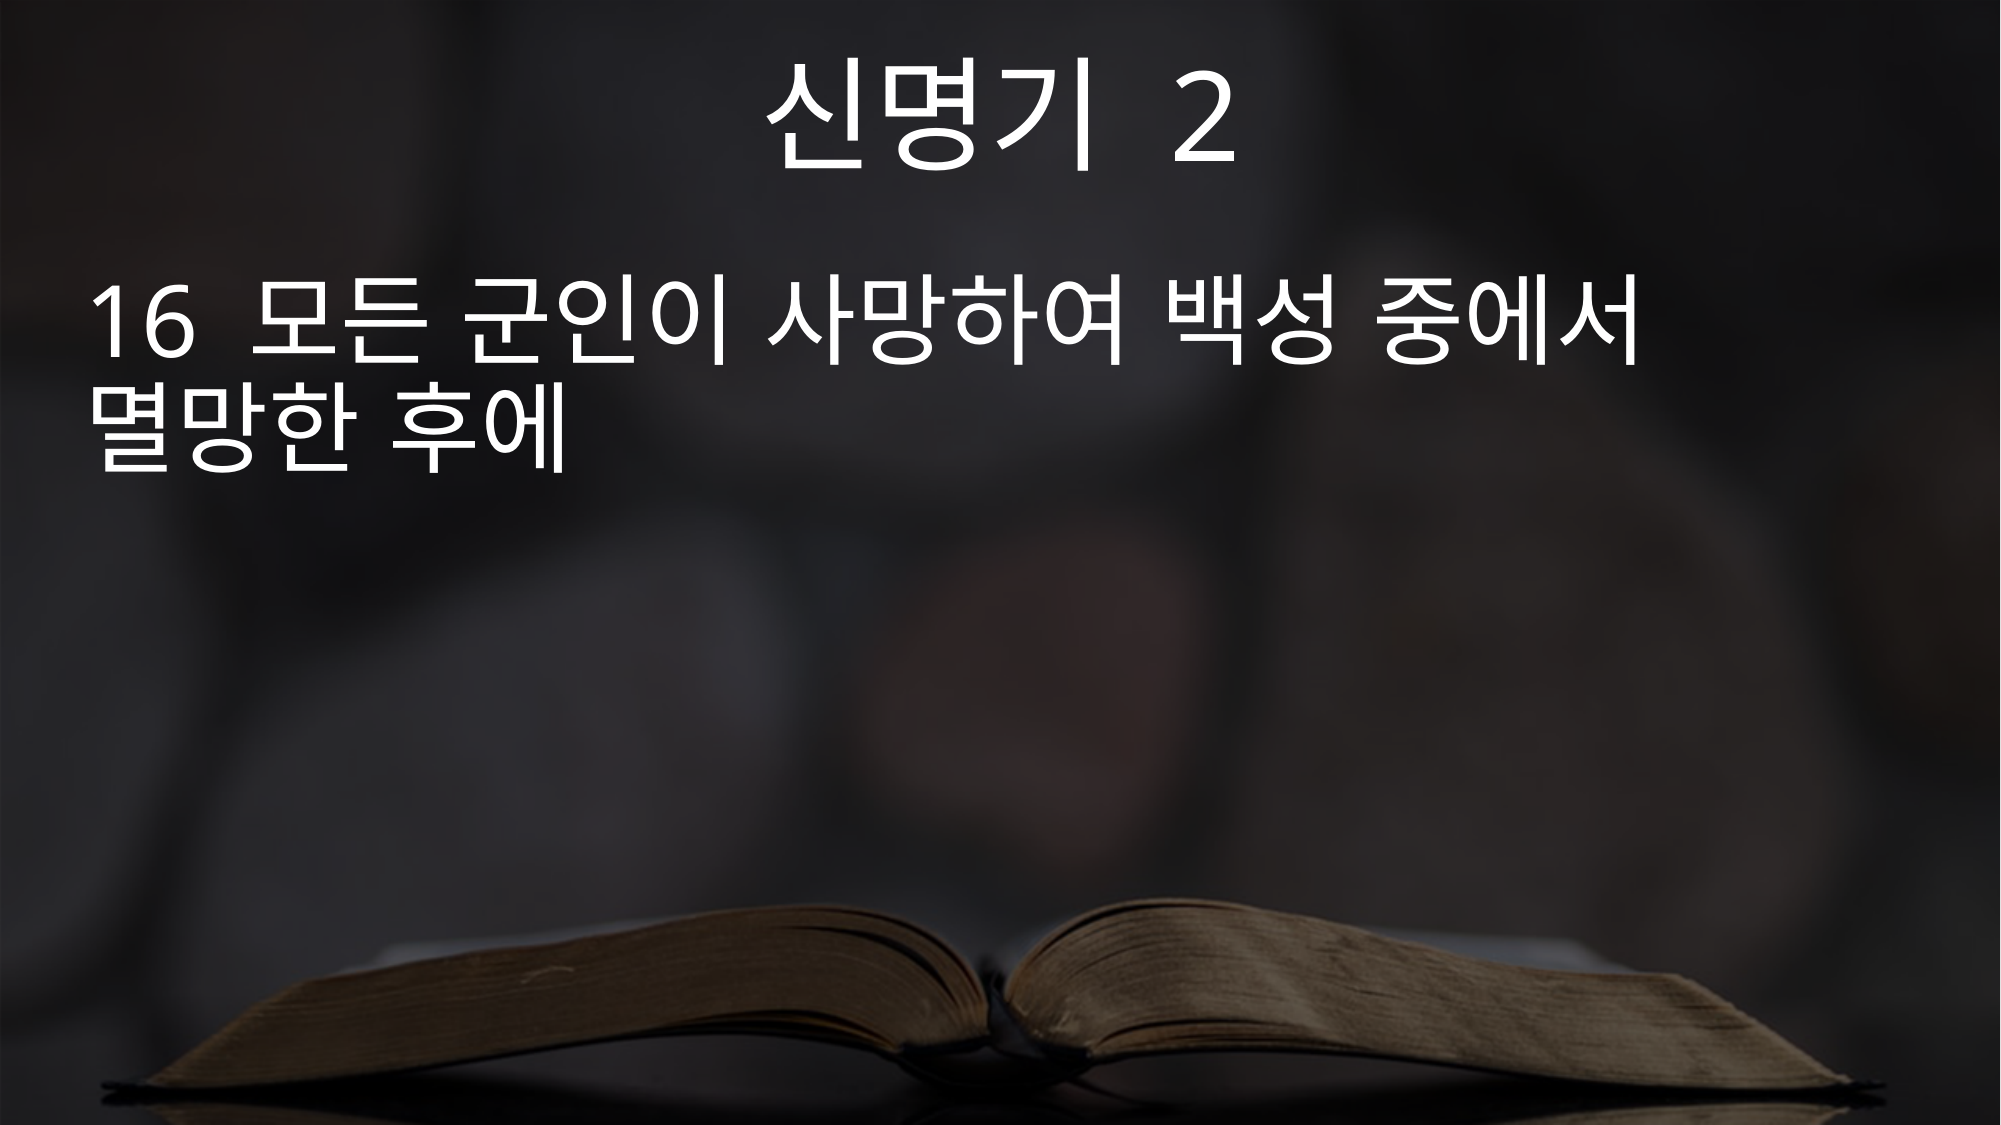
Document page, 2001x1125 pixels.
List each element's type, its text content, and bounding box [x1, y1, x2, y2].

footer 신명기 2 [0, 32, 2000, 192]
picture [0, 0, 2001, 1125]
list 16 모든 군인이 사망하여 백성 중에서 멸망한 후에 [69, 263, 1953, 423]
